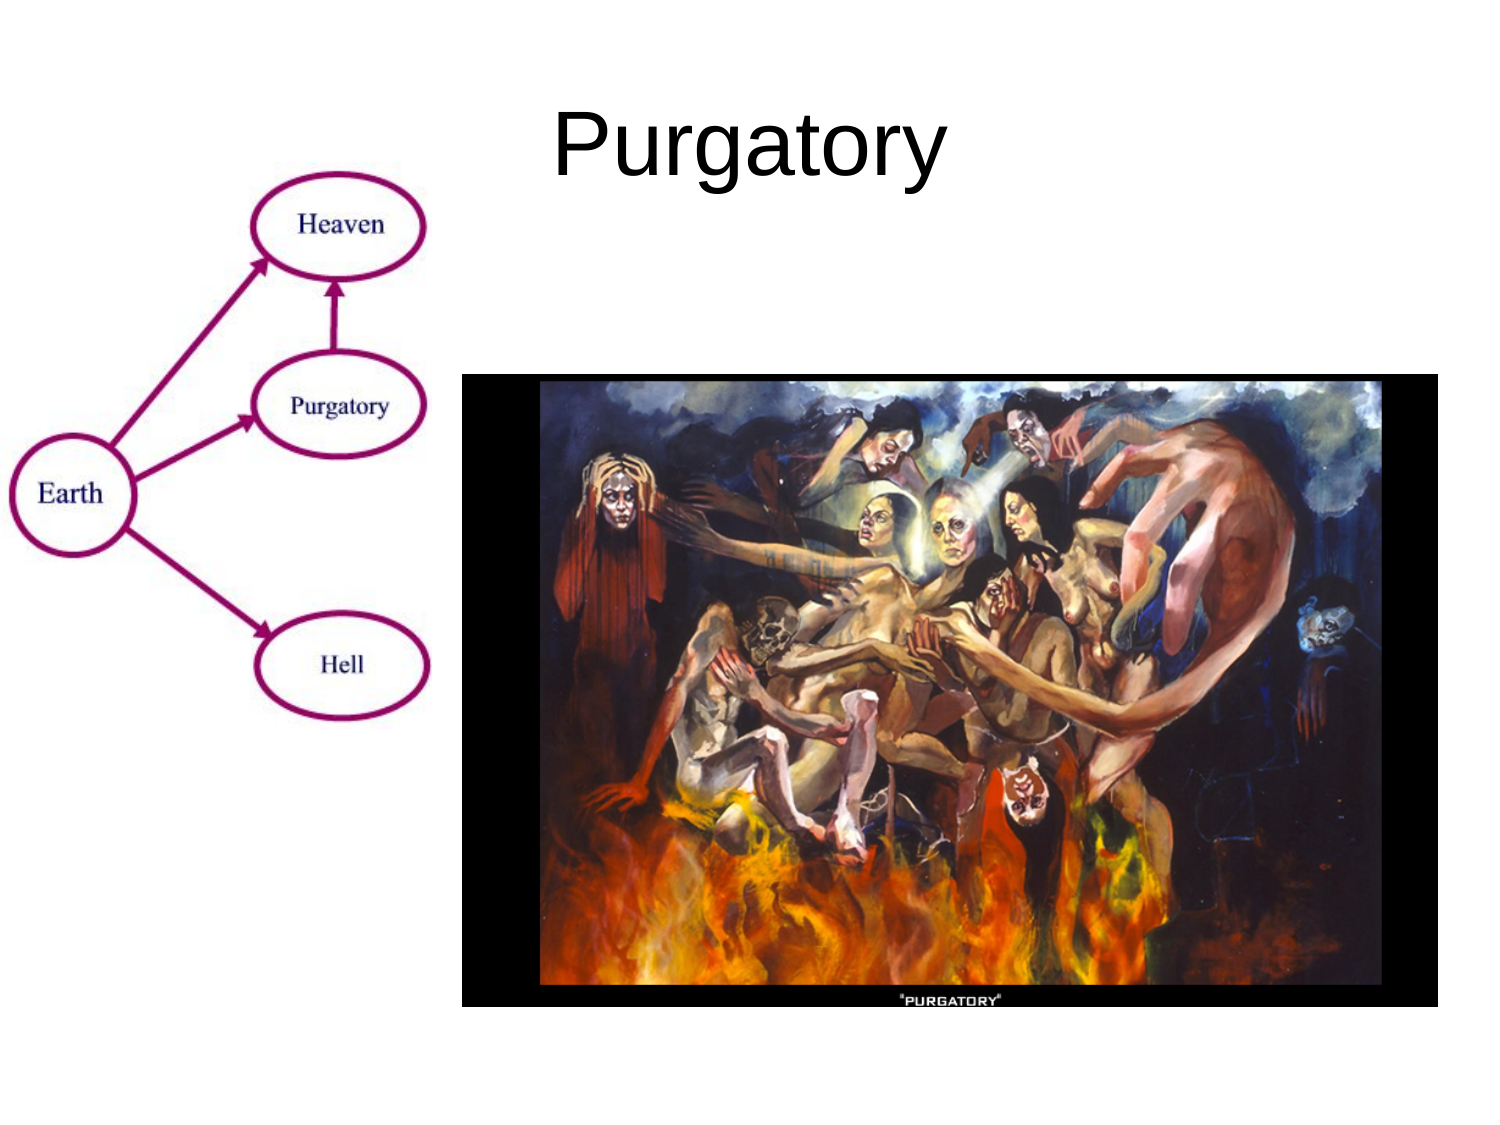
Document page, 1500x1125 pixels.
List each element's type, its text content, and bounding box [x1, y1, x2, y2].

picture [462, 374, 1438, 1007]
title Purgatory [75, 45, 1425, 233]
picture [0, 162, 432, 729]
